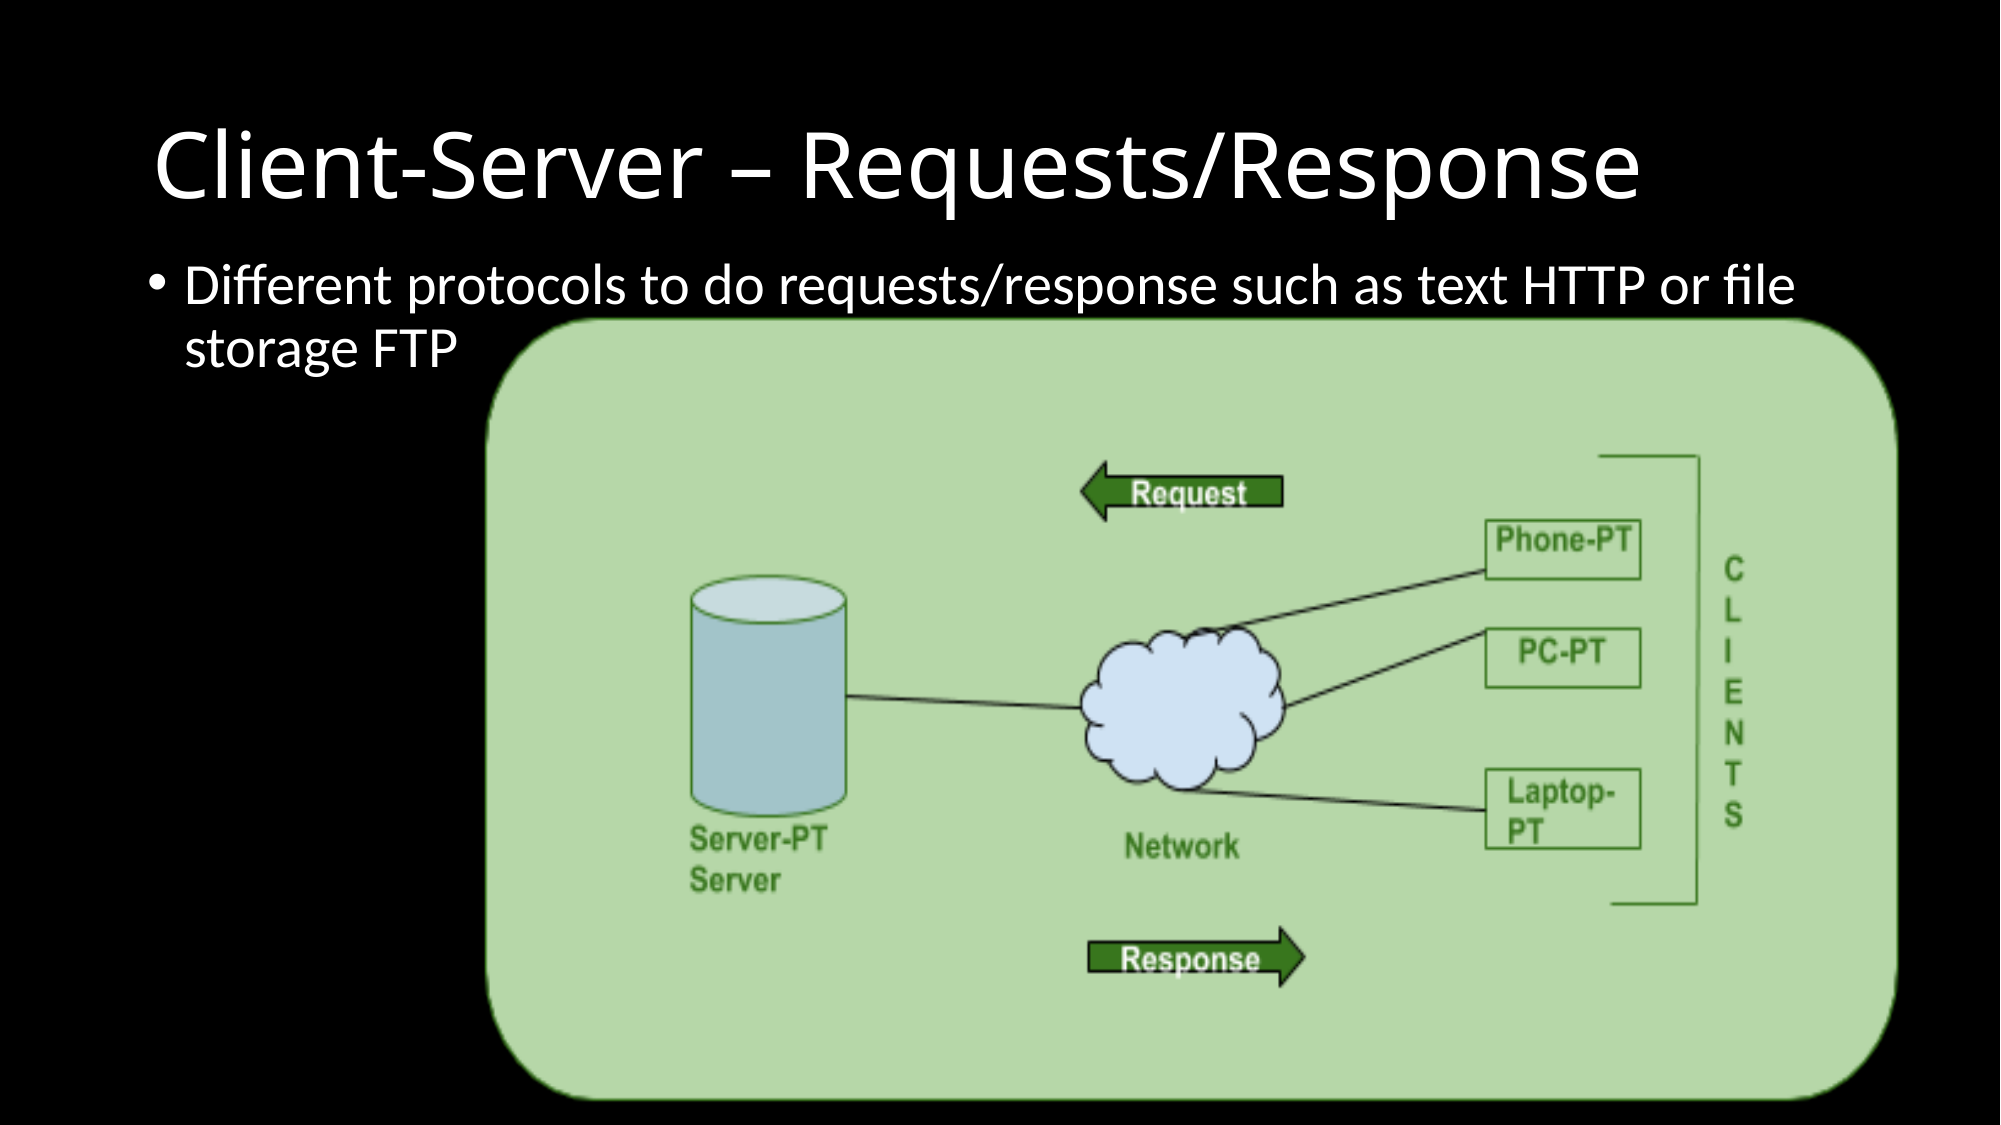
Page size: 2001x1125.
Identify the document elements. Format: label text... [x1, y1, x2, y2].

title Client-Server – Requests/Response [137, 59, 1863, 277]
list Different protocols to do requests/response such as text HTTP or file storage FTP [132, 246, 1858, 961]
picture [436, 277, 1939, 1125]
